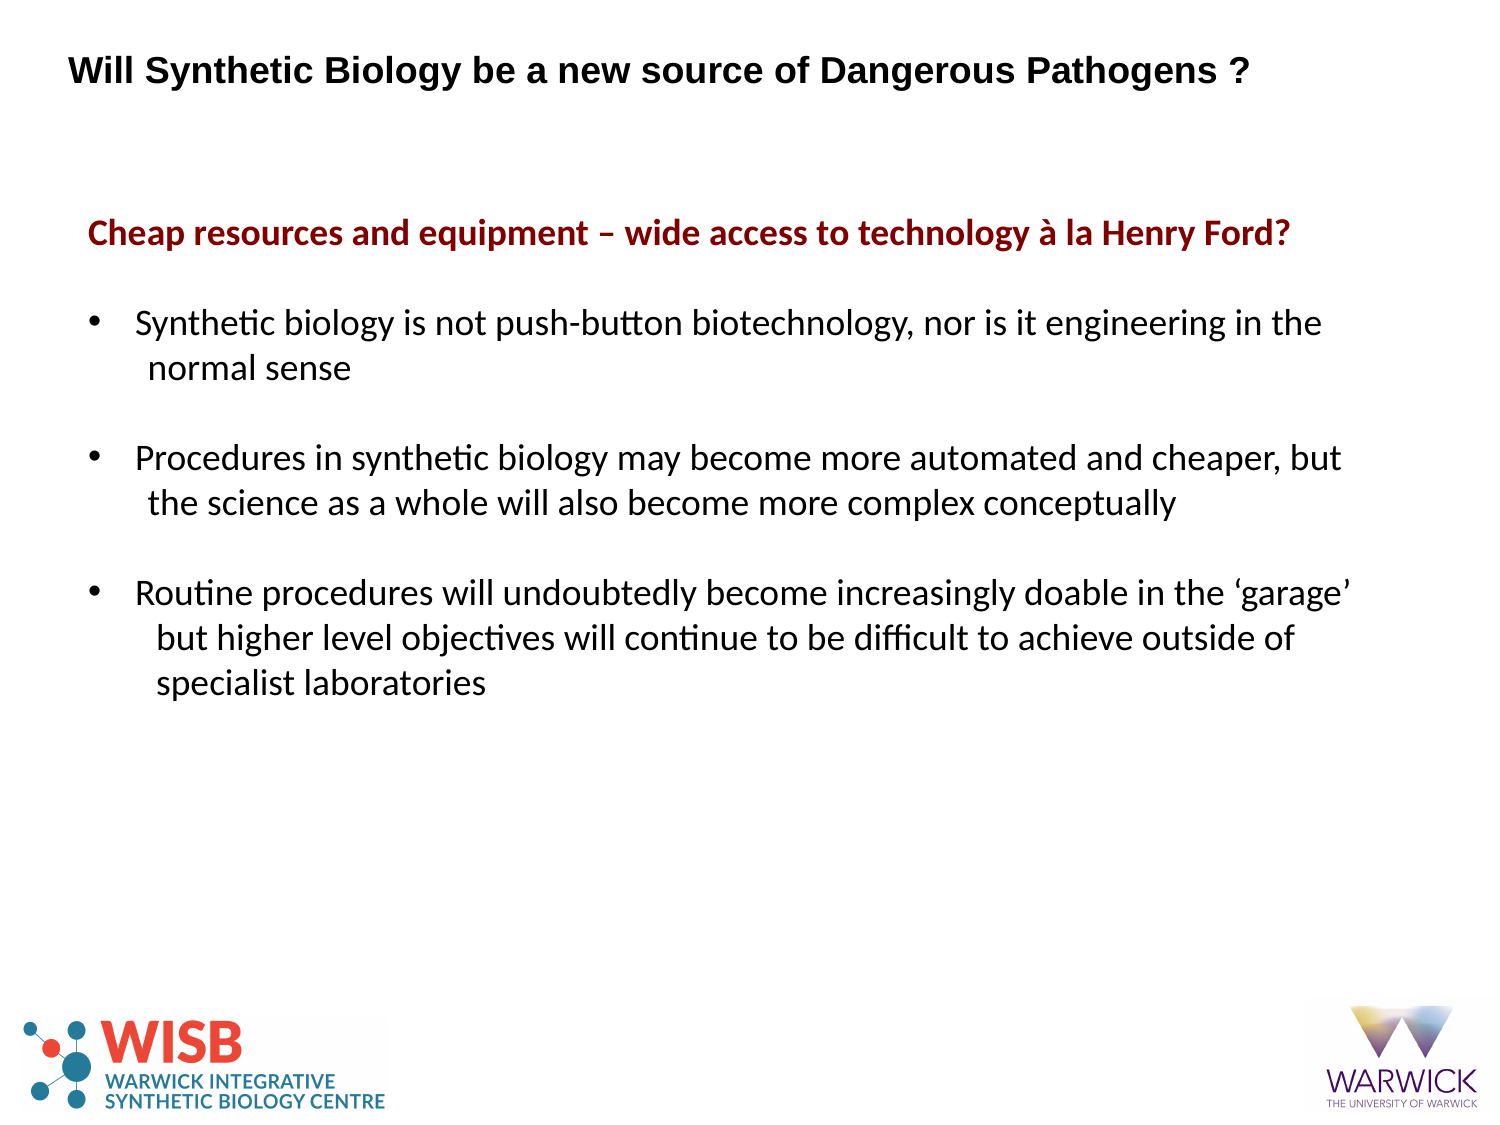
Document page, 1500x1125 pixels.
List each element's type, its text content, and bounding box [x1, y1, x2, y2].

picture [1305, 997, 1499, 1114]
text_box Cheap resources and equipment – wide access to technology à la Henry Ford? Synthetic biology is not push-button biotechnology, nor is it engineering in the normal sense Procedures in synthetic biology may become more automated and cheaper, but the science as a whole will also become more complex conceptually Routine procedures will undoubtedly become increasingly doable in the ‘garage’ but higher level objectives will continue to be difficult to achieve outside of specialist laboratories [73, 200, 1368, 756]
text_box Will Synthetic Biology be a new source of Dangerous Pathogens ? [53, 38, 1268, 99]
picture [20, 1016, 390, 1113]
